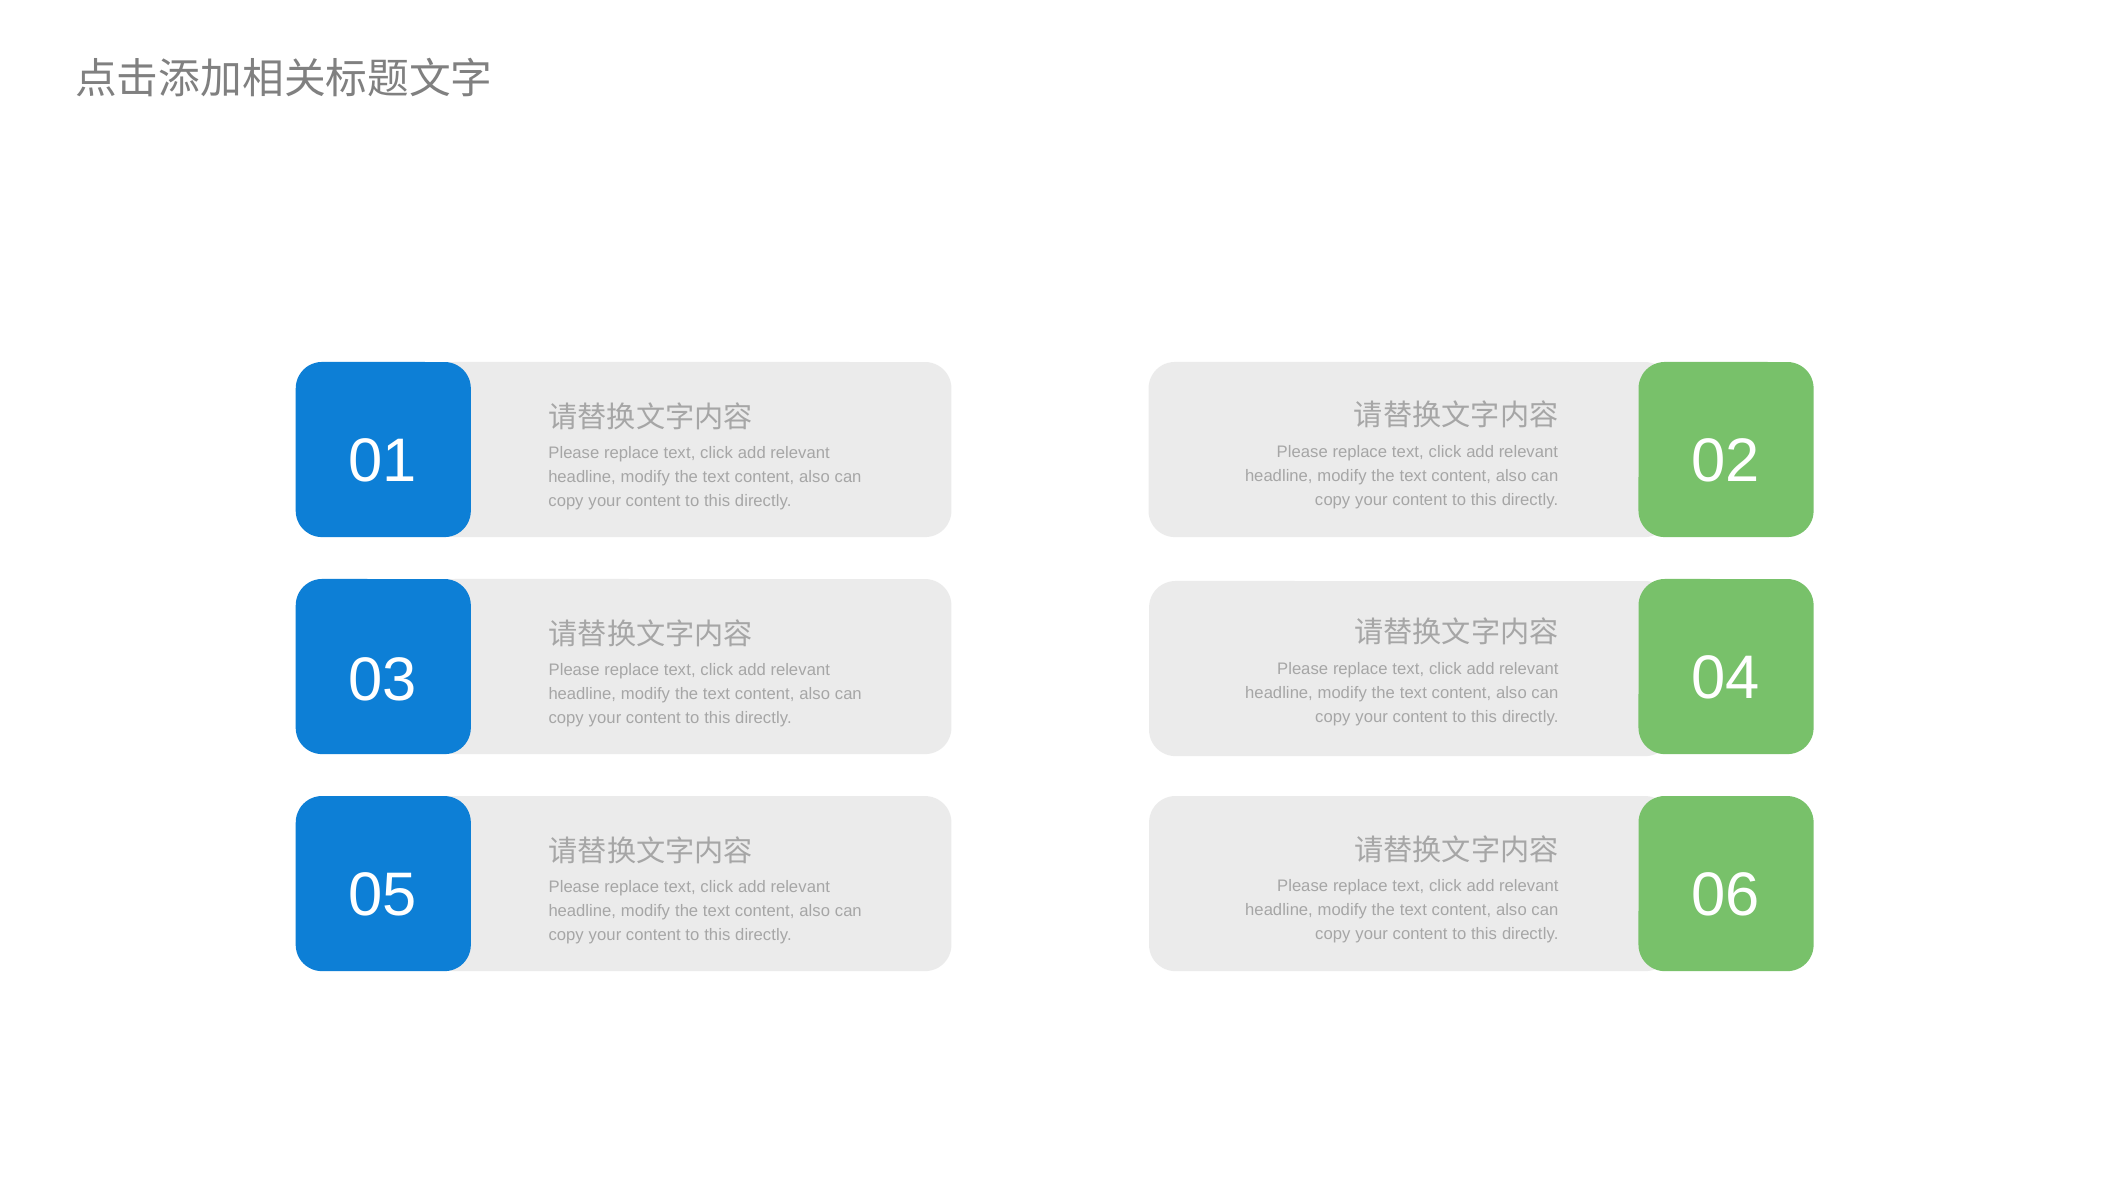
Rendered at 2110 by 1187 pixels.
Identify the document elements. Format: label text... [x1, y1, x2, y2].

text_box 点击添加相关标题文字 [59, 44, 563, 107]
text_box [295, 361, 1814, 972]
